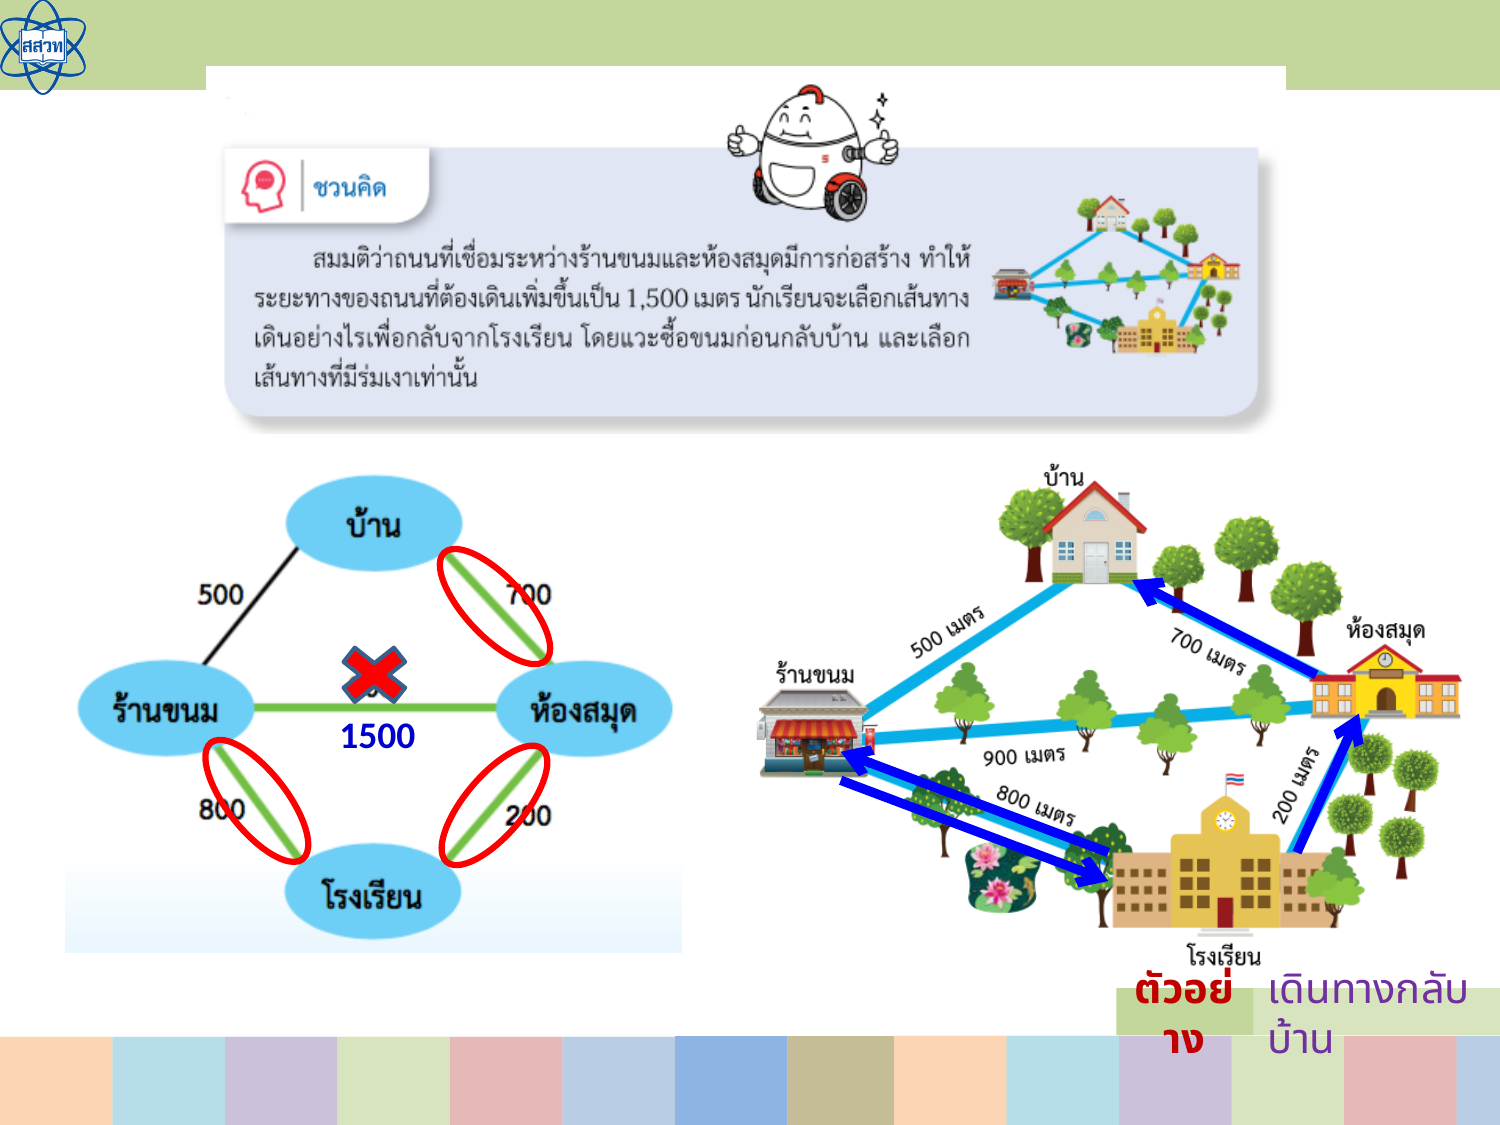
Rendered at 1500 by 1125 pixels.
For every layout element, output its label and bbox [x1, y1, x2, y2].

picture [0, 0, 86, 95]
text_box [1131, 580, 1317, 676]
picture [206, 66, 1483, 985]
text_box [840, 780, 1109, 882]
text_box [1116, 987, 1500, 1036]
text_box [840, 751, 1109, 780]
picture [65, 467, 682, 953]
text_box [1296, 713, 1360, 853]
